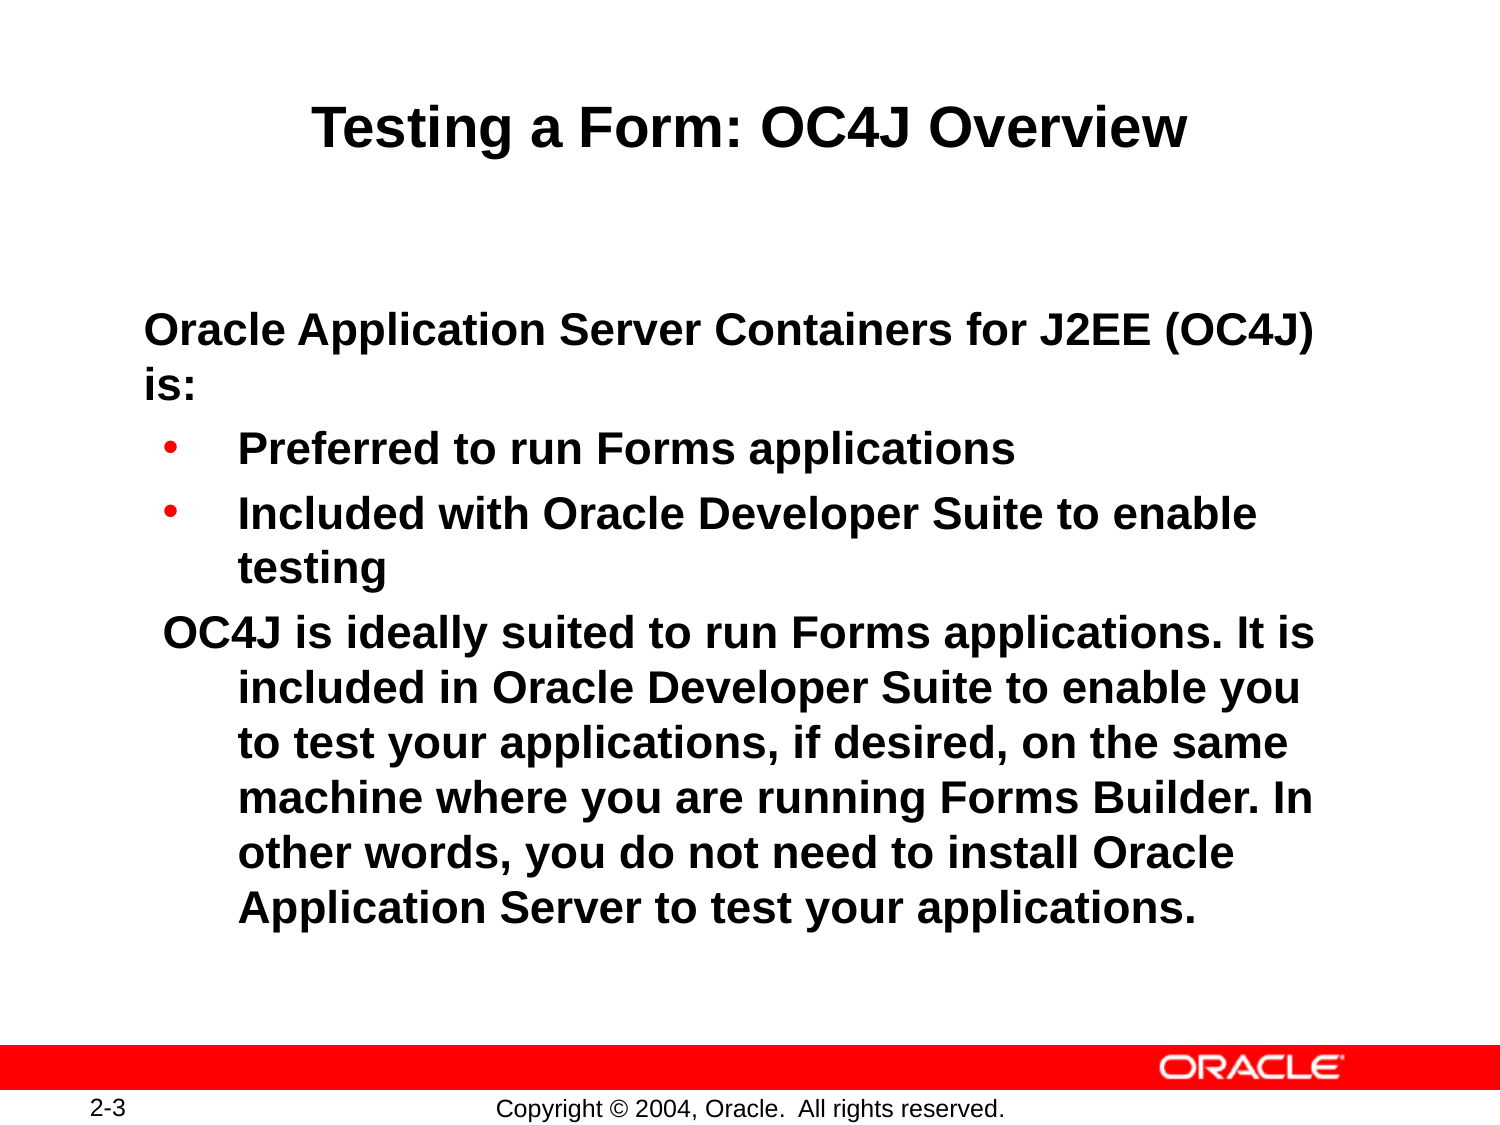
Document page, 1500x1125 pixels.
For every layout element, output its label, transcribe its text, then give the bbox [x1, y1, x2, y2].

title Testing a Form: OC4J Overview [149, 87, 1351, 232]
list Oracle Application Server Containers for J2EE (OC4J) is: Preferred to run Forms applications Included with Oracle Developer Suite to enable testing OC4J is ideally suited to run Forms applications. It is included in Oracle Developer Suite to enable you to test your applications, if desired, on the same machine where you are running Forms Builder. In other words, you do not need to install Oracle Application Server to test your applications. [141, 297, 1351, 1014]
